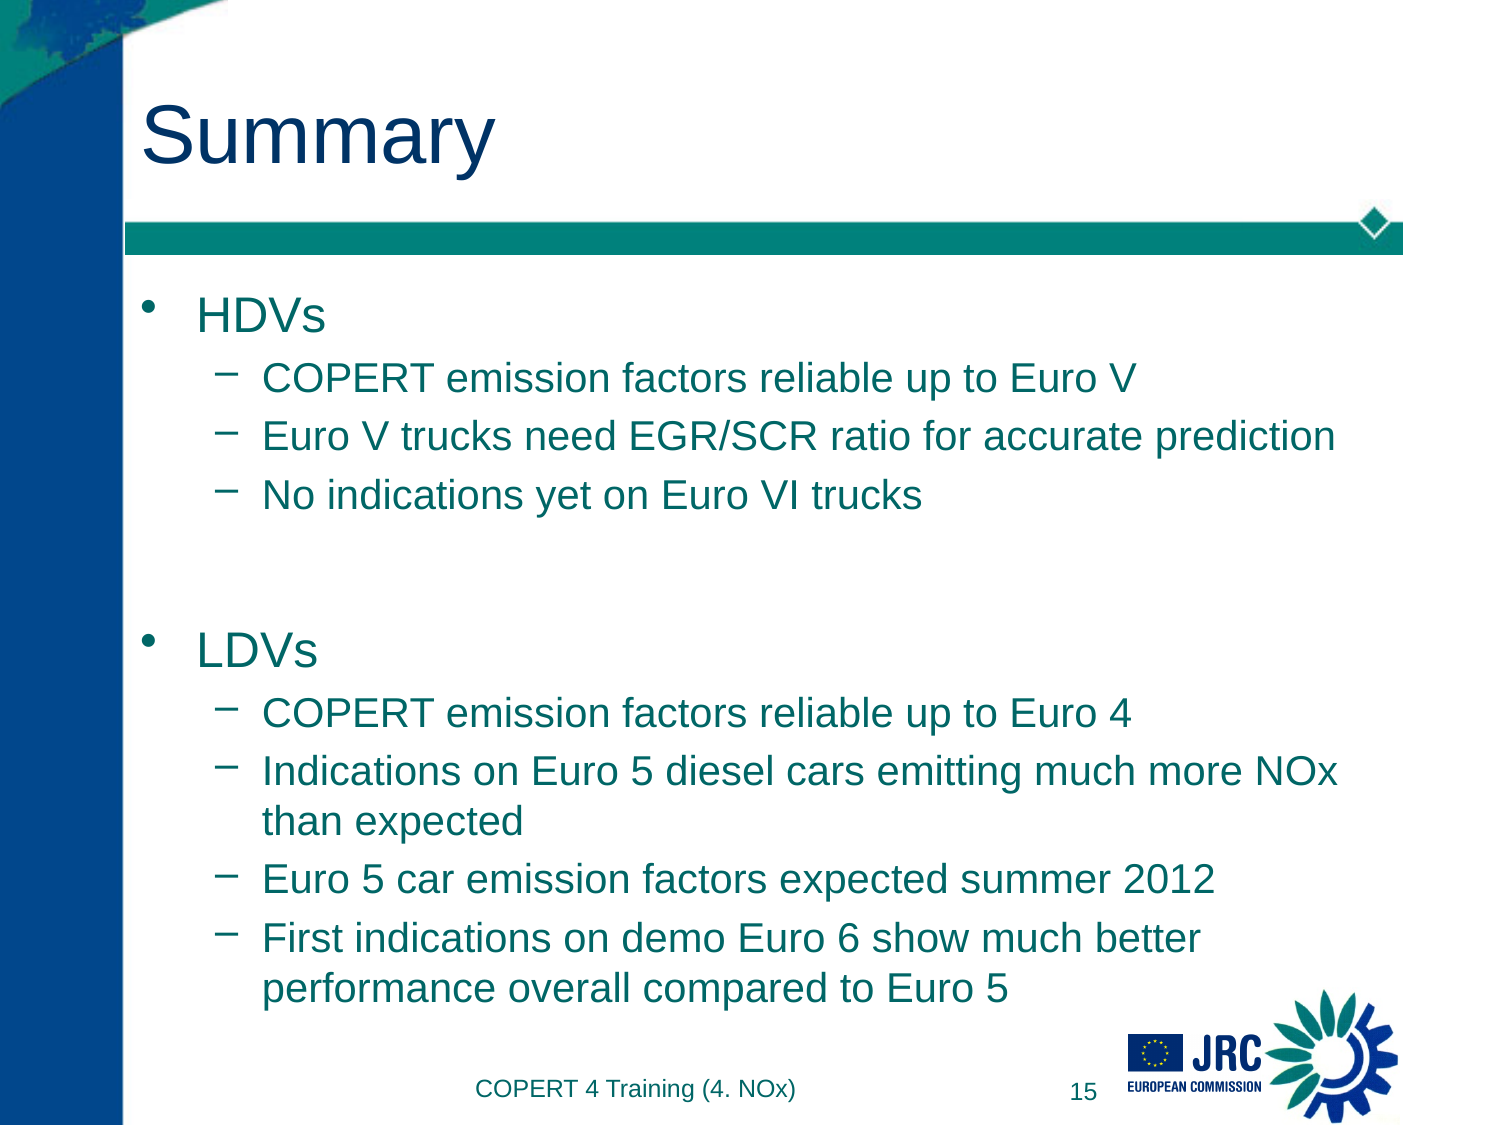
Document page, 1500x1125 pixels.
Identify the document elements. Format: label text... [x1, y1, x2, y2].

picture [0, 0, 1403, 1125]
slide_number 15 [987, 1062, 1113, 1113]
picture [1262, 987, 1400, 1125]
picture [1128, 1034, 1261, 1092]
title Summary [124, 33, 1401, 188]
footer COPERT 4 Training (4. NOx) [324, 1062, 948, 1110]
list HDVs COPERT emission factors reliable up to Euro V Euro V trucks need EGR/SCR ratio for accurate prediction No indications yet on Euro VI trucks LDVs COPERT emission factors reliable up to Euro 4 Indications on Euro 5 diesel cars emitting much more NOx than expected Euro 5 car emission factors expected summer 2012 First indications on demo Euro 6 show much better performance overall compared to Euro 5 [124, 274, 1401, 963]
